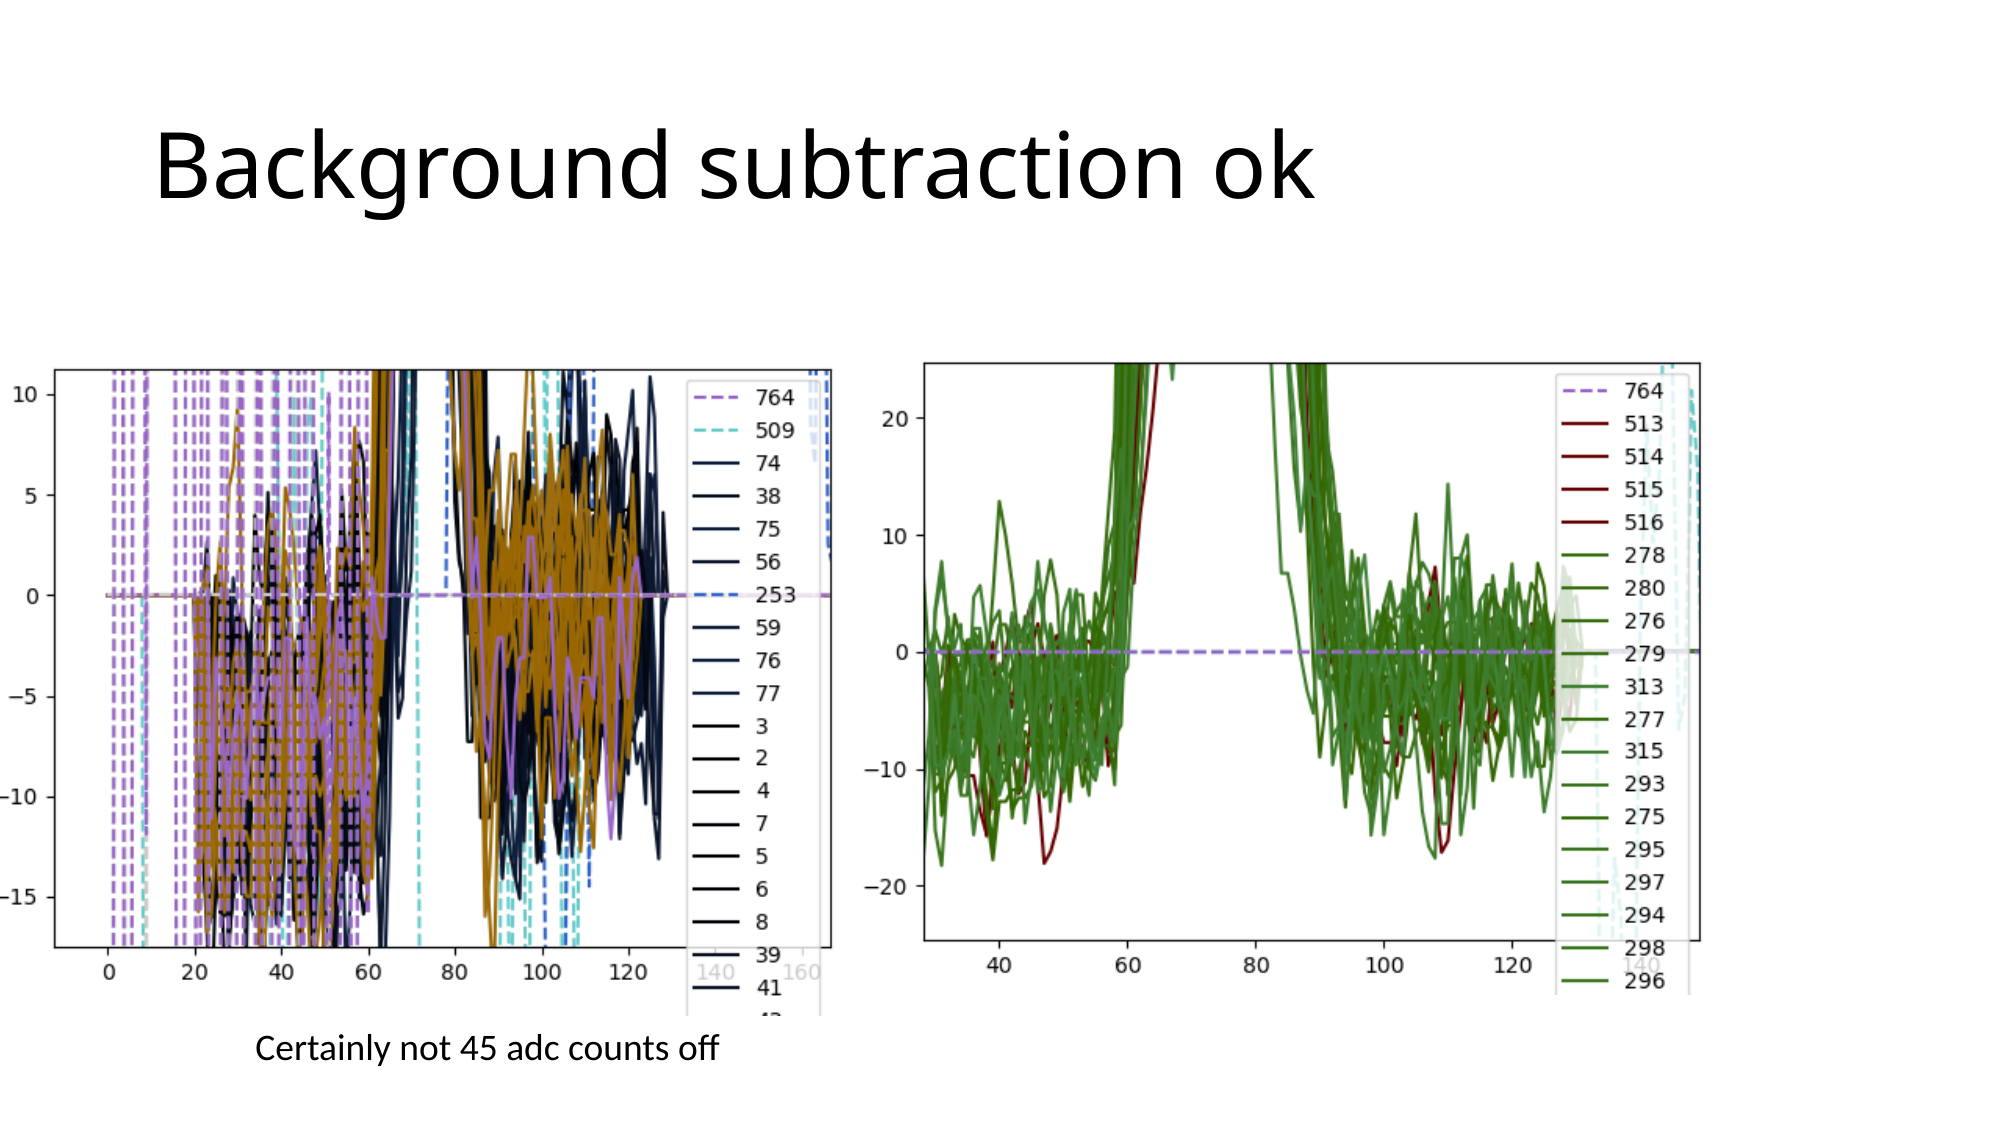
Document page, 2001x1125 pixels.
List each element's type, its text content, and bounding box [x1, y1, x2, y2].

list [0, 324, 889, 1016]
title Background subtraction ok [137, 59, 1863, 278]
picture [854, 324, 1762, 1016]
text_box Certainly not 45 adc counts off [240, 1016, 736, 1076]
